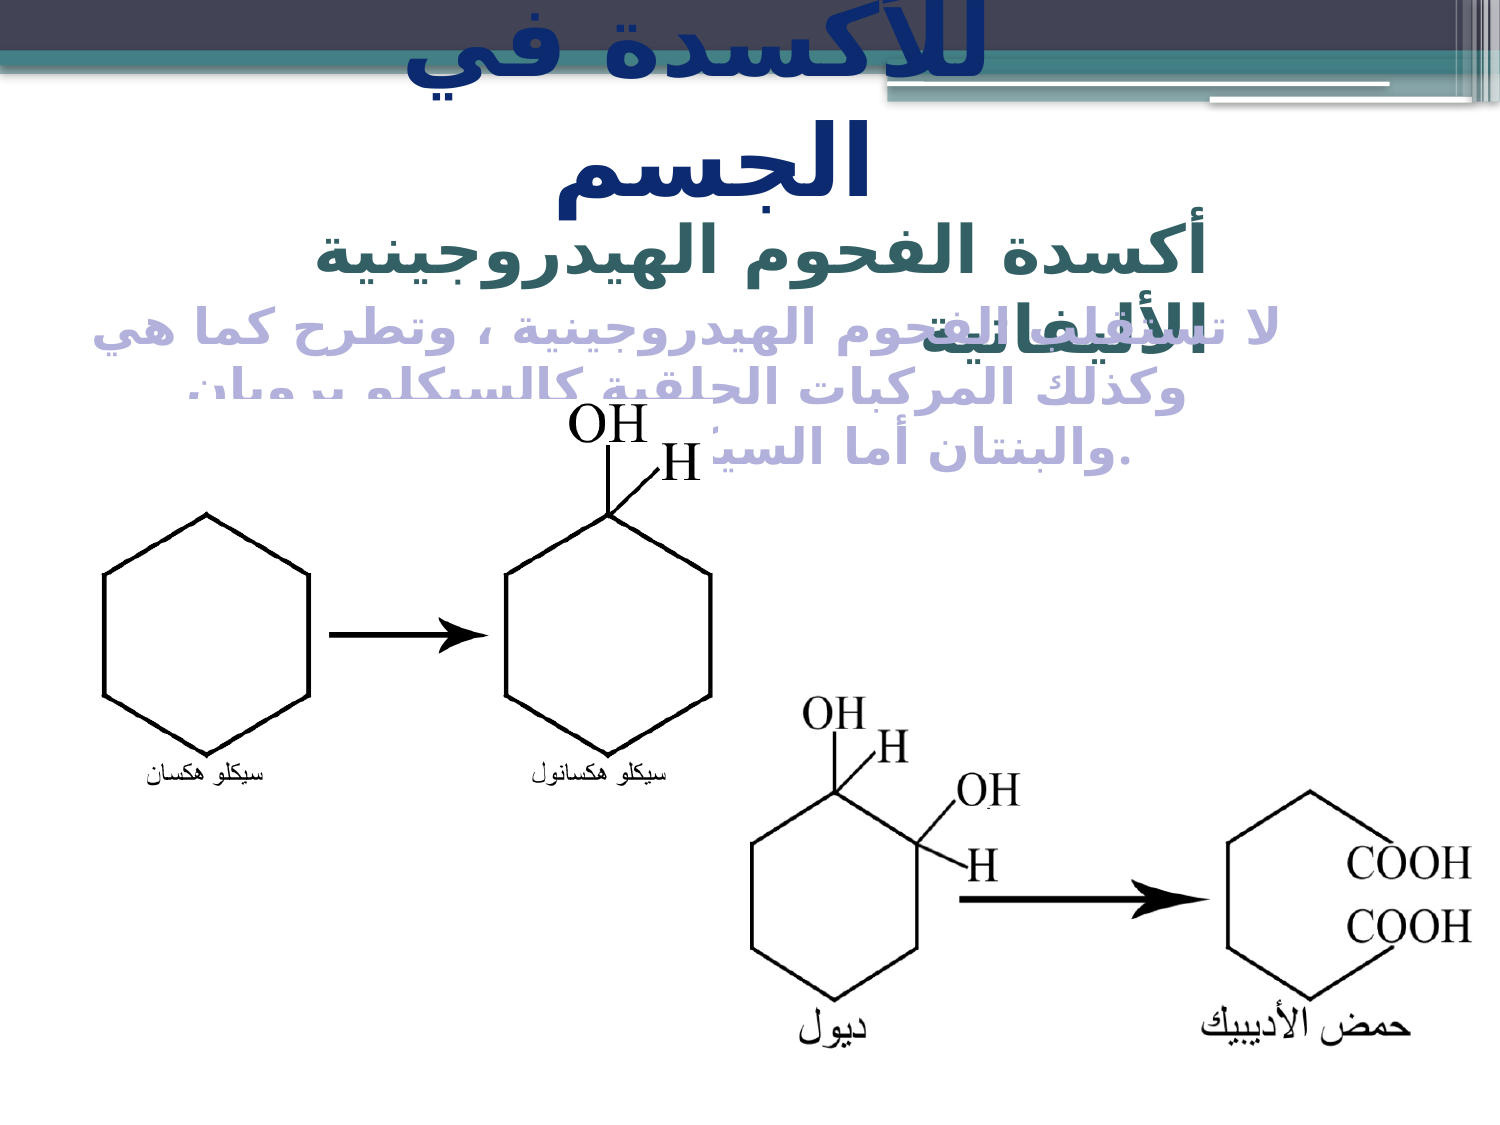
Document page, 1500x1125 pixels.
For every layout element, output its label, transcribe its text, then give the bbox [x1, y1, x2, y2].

text_box أكسدة الفحوم الهيدروجينية الأليفاتية [187, 199, 1225, 287]
picture [749, 687, 1476, 1094]
text_box لا تستقلب الفحوم الهيدروجينية ، وتطرح كما هي وكذلك المركبات الحلقية كالسيكلو بروبان والبنتان أما السيكلوهكسان فيتأكسد. [75, 287, 1300, 483]
picture [99, 399, 713, 813]
title المواد القابلة للأكسدة في الجسم [212, 87, 1182, 199]
